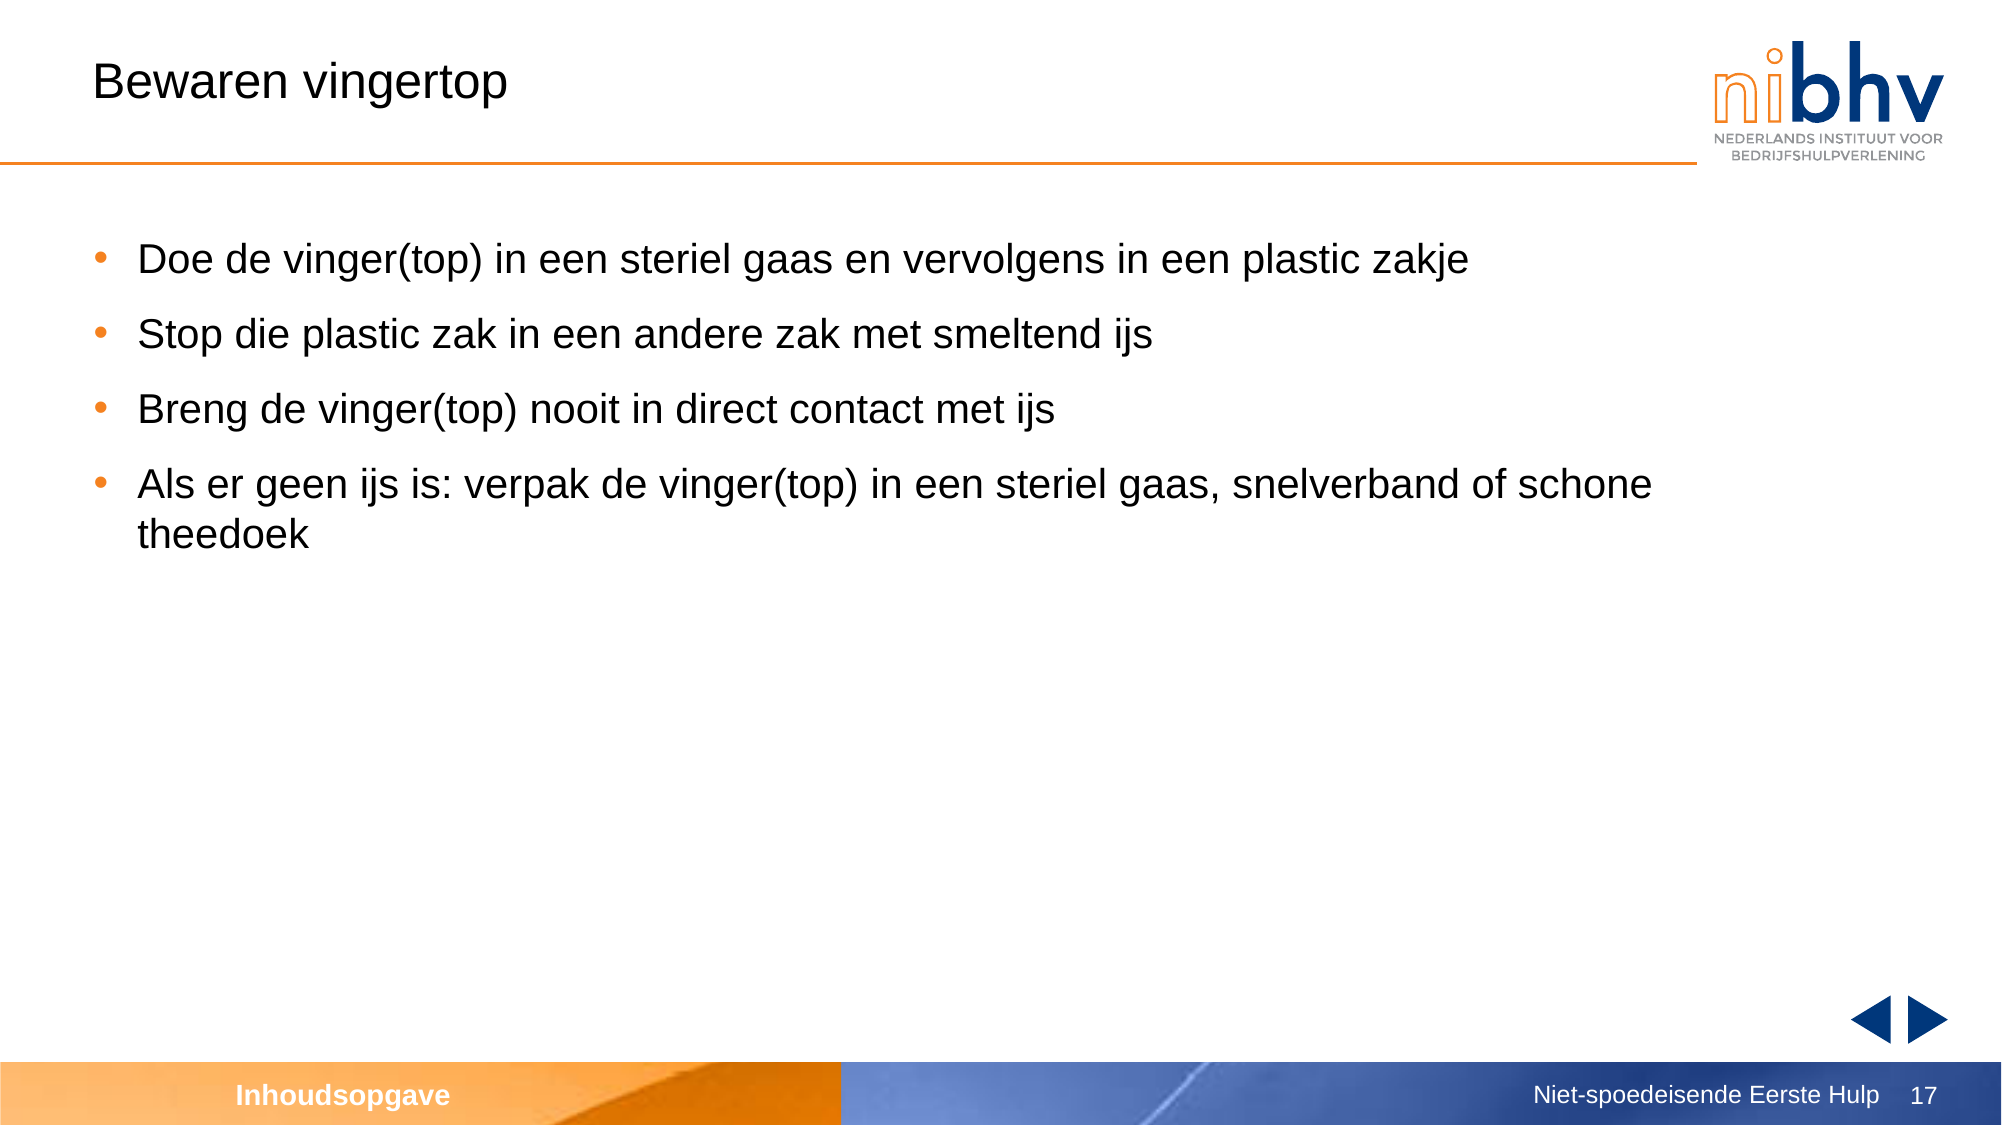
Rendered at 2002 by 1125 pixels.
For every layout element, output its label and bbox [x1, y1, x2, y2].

text_box [0, 0, 2001, 1125]
text_box [195, 1058, 473, 1125]
text_box [1838, 987, 1967, 1047]
